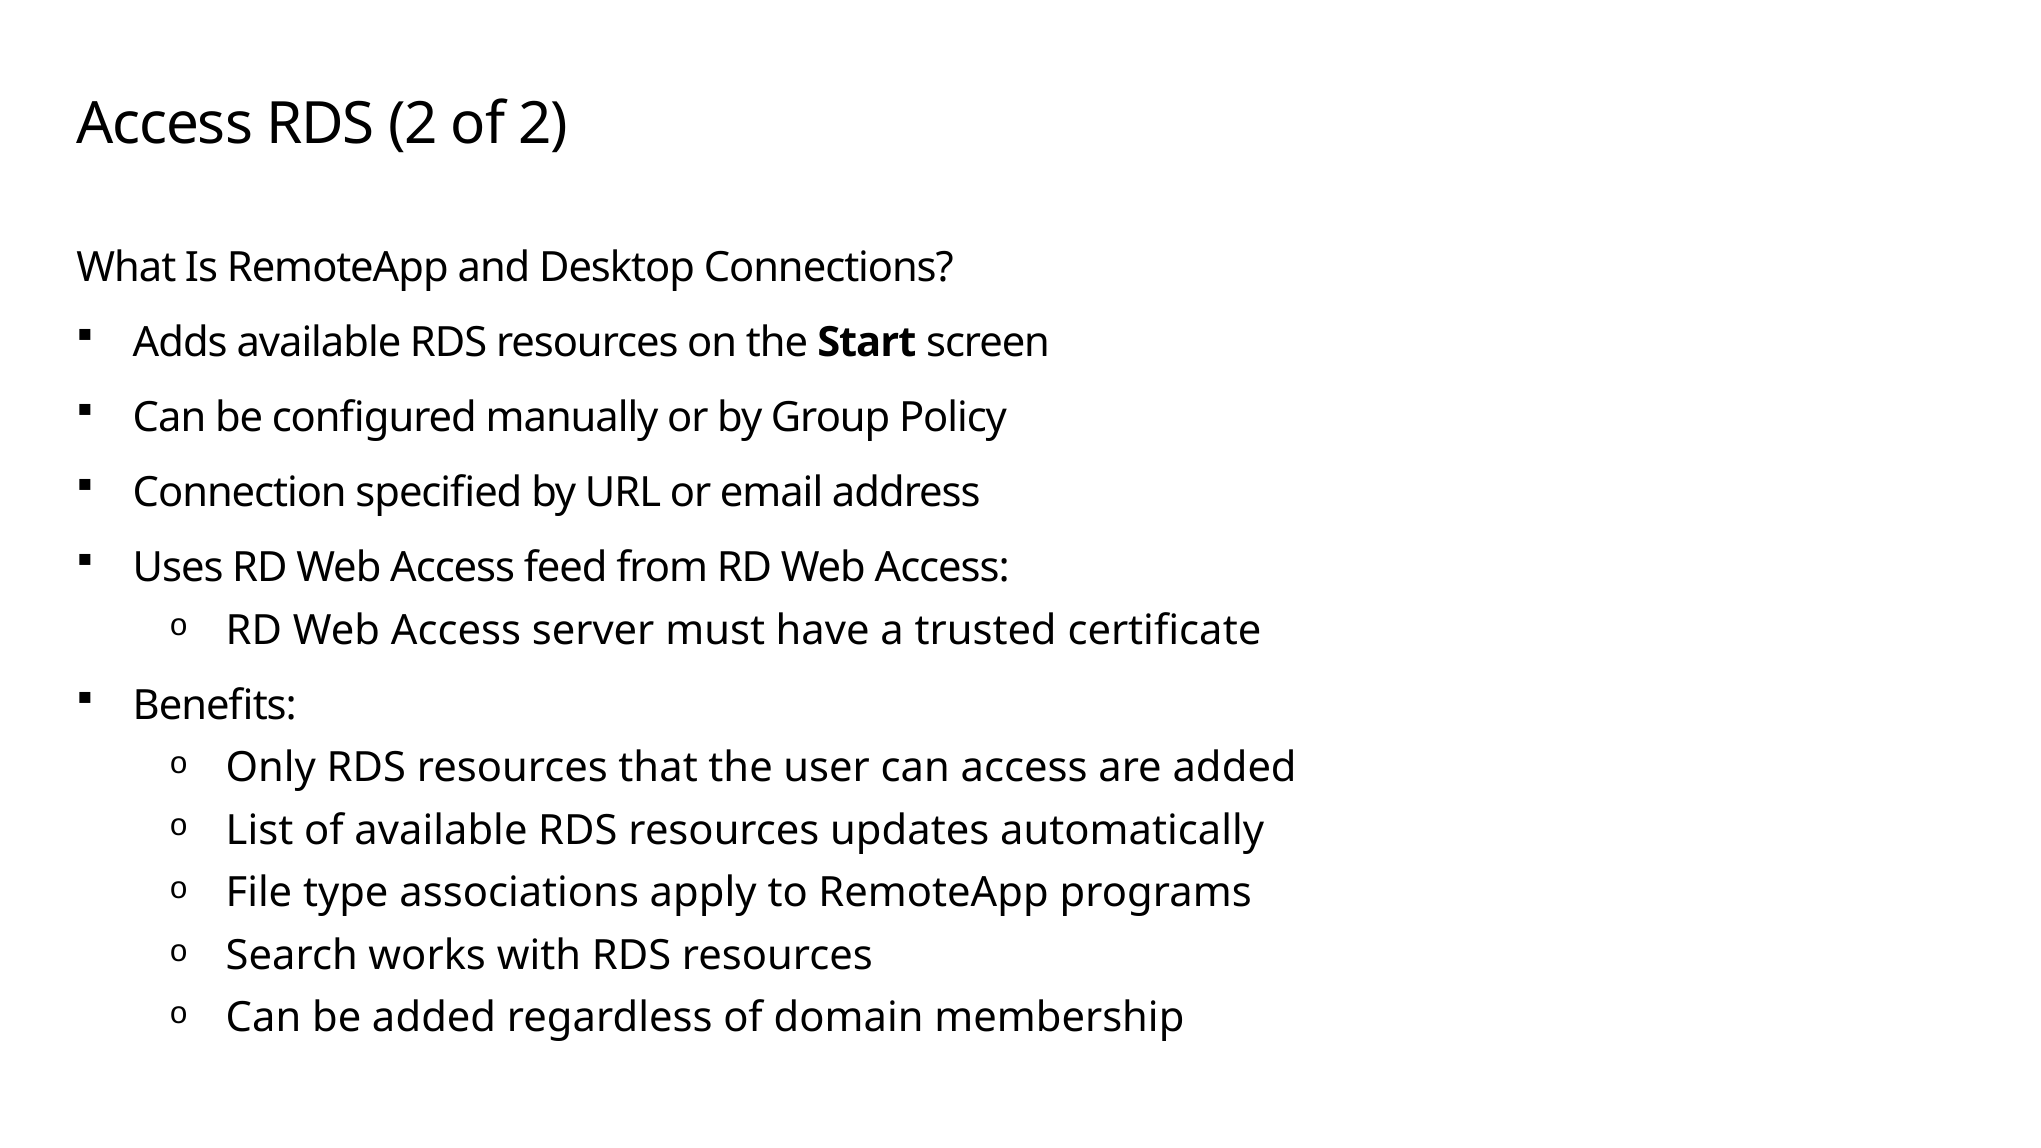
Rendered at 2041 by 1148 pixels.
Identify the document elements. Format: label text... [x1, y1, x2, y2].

title Access RDS (2 of 2) [76, 93, 1968, 161]
list What Is RemoteApp and Desktop Connections? Adds available RDS resources on the Start screen Can be configured manually or by Group Policy Connection specified by URL or email address Uses RD Web Access feed from RD Web Access: RD Web Access server must have a trusted certificate Benefits: Only RDS resources that the user can access are added List of available RDS resources updates automatically File type associations apply to RemoteApp programs Search works with RDS resources Can be added regardless of domain membership [76, 240, 1968, 1074]
